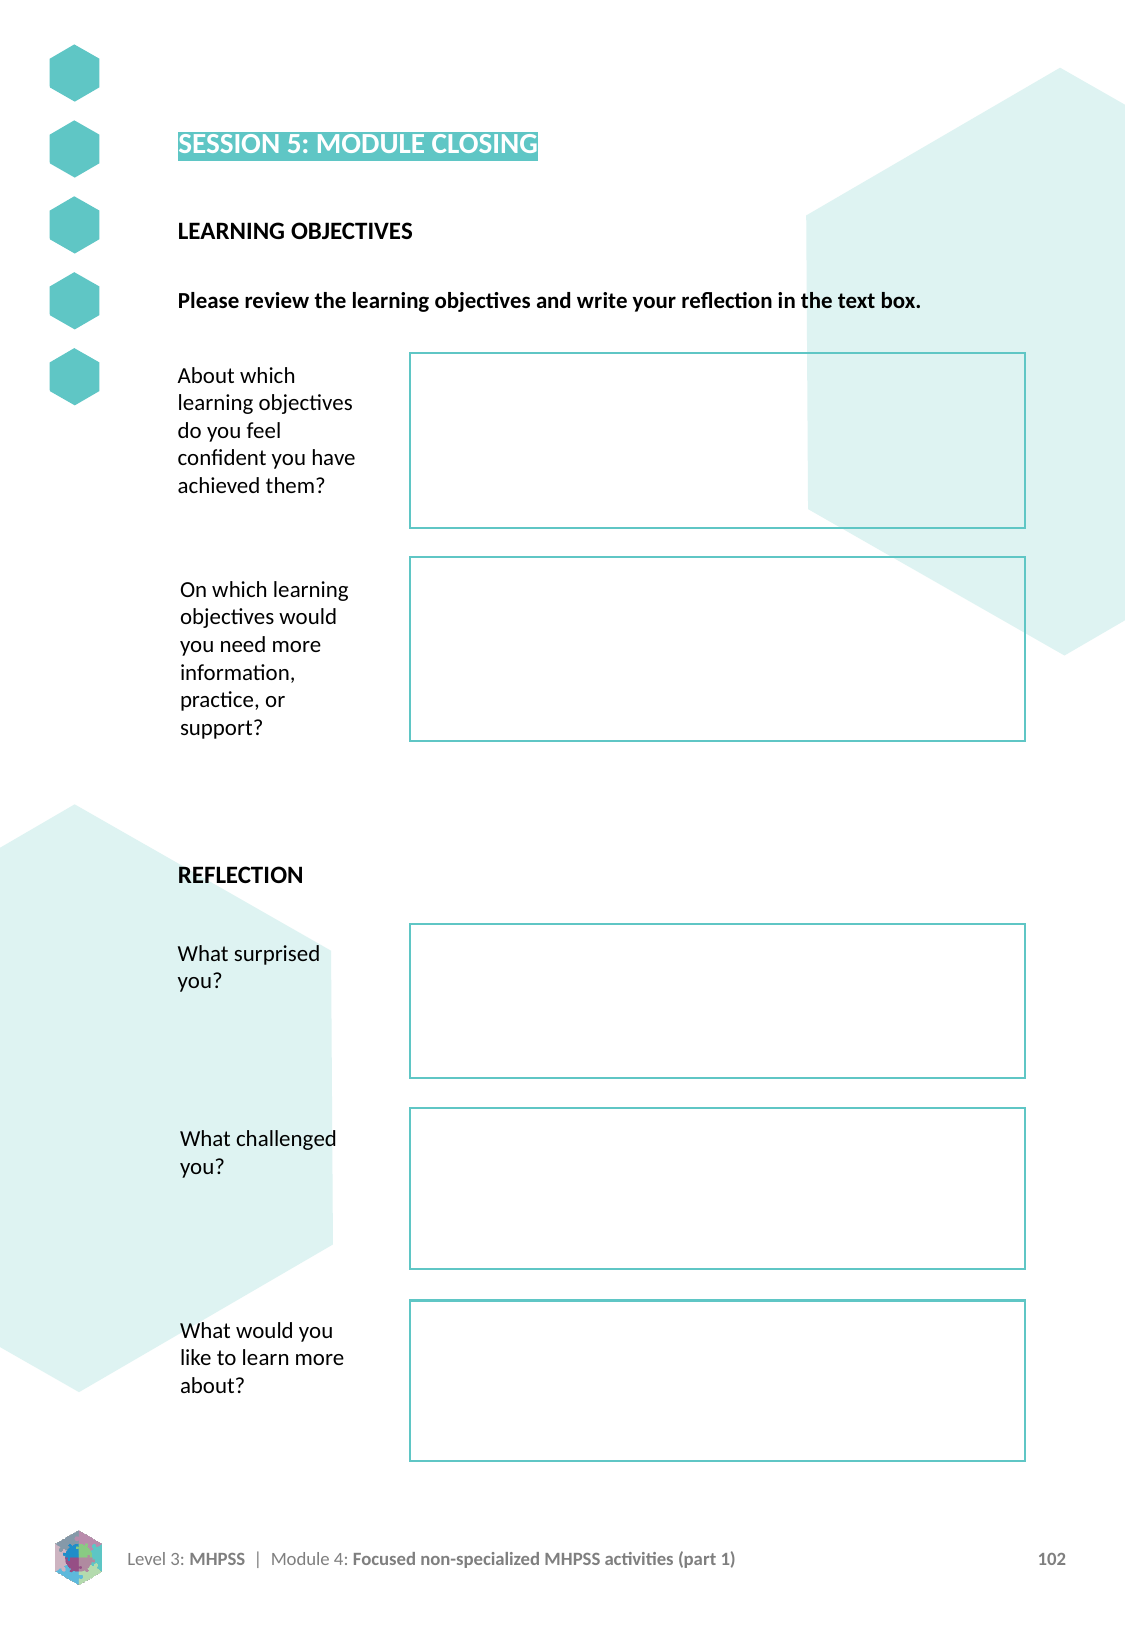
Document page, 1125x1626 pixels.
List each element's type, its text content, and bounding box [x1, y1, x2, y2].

text_box [0, 804, 333, 1393]
text_box LEARNING OBJECTIVES [162, 207, 1025, 253]
text_box On which learning objectives would you need more information, practice, or support? [165, 559, 381, 755]
text_box [806, 67, 1125, 656]
text_box What surprised you? [162, 923, 380, 1008]
text_box [410, 1300, 1025, 1462]
text_box [50, 121, 99, 177]
text_box REFLECTION [162, 850, 1025, 896]
text_box [410, 352, 1025, 529]
text_box [410, 924, 1025, 1079]
text_box [50, 45, 99, 101]
text_box About which learning objectives do you feel confident you have achieved them? [162, 345, 380, 513]
text_box [50, 349, 99, 405]
text_box [410, 557, 1025, 741]
text_box SESSION 5: MODULE CLOSING [163, 116, 1027, 167]
text_box [410, 1107, 1025, 1269]
text_box What would you like to learn more about? [165, 1300, 381, 1413]
picture [55, 1530, 102, 1585]
text_box Please review the learning objectives and write your reflection in the text box. [162, 278, 1027, 321]
text_box [50, 197, 99, 253]
text_box What challenged you? [165, 1109, 381, 1194]
text_box [50, 273, 99, 329]
